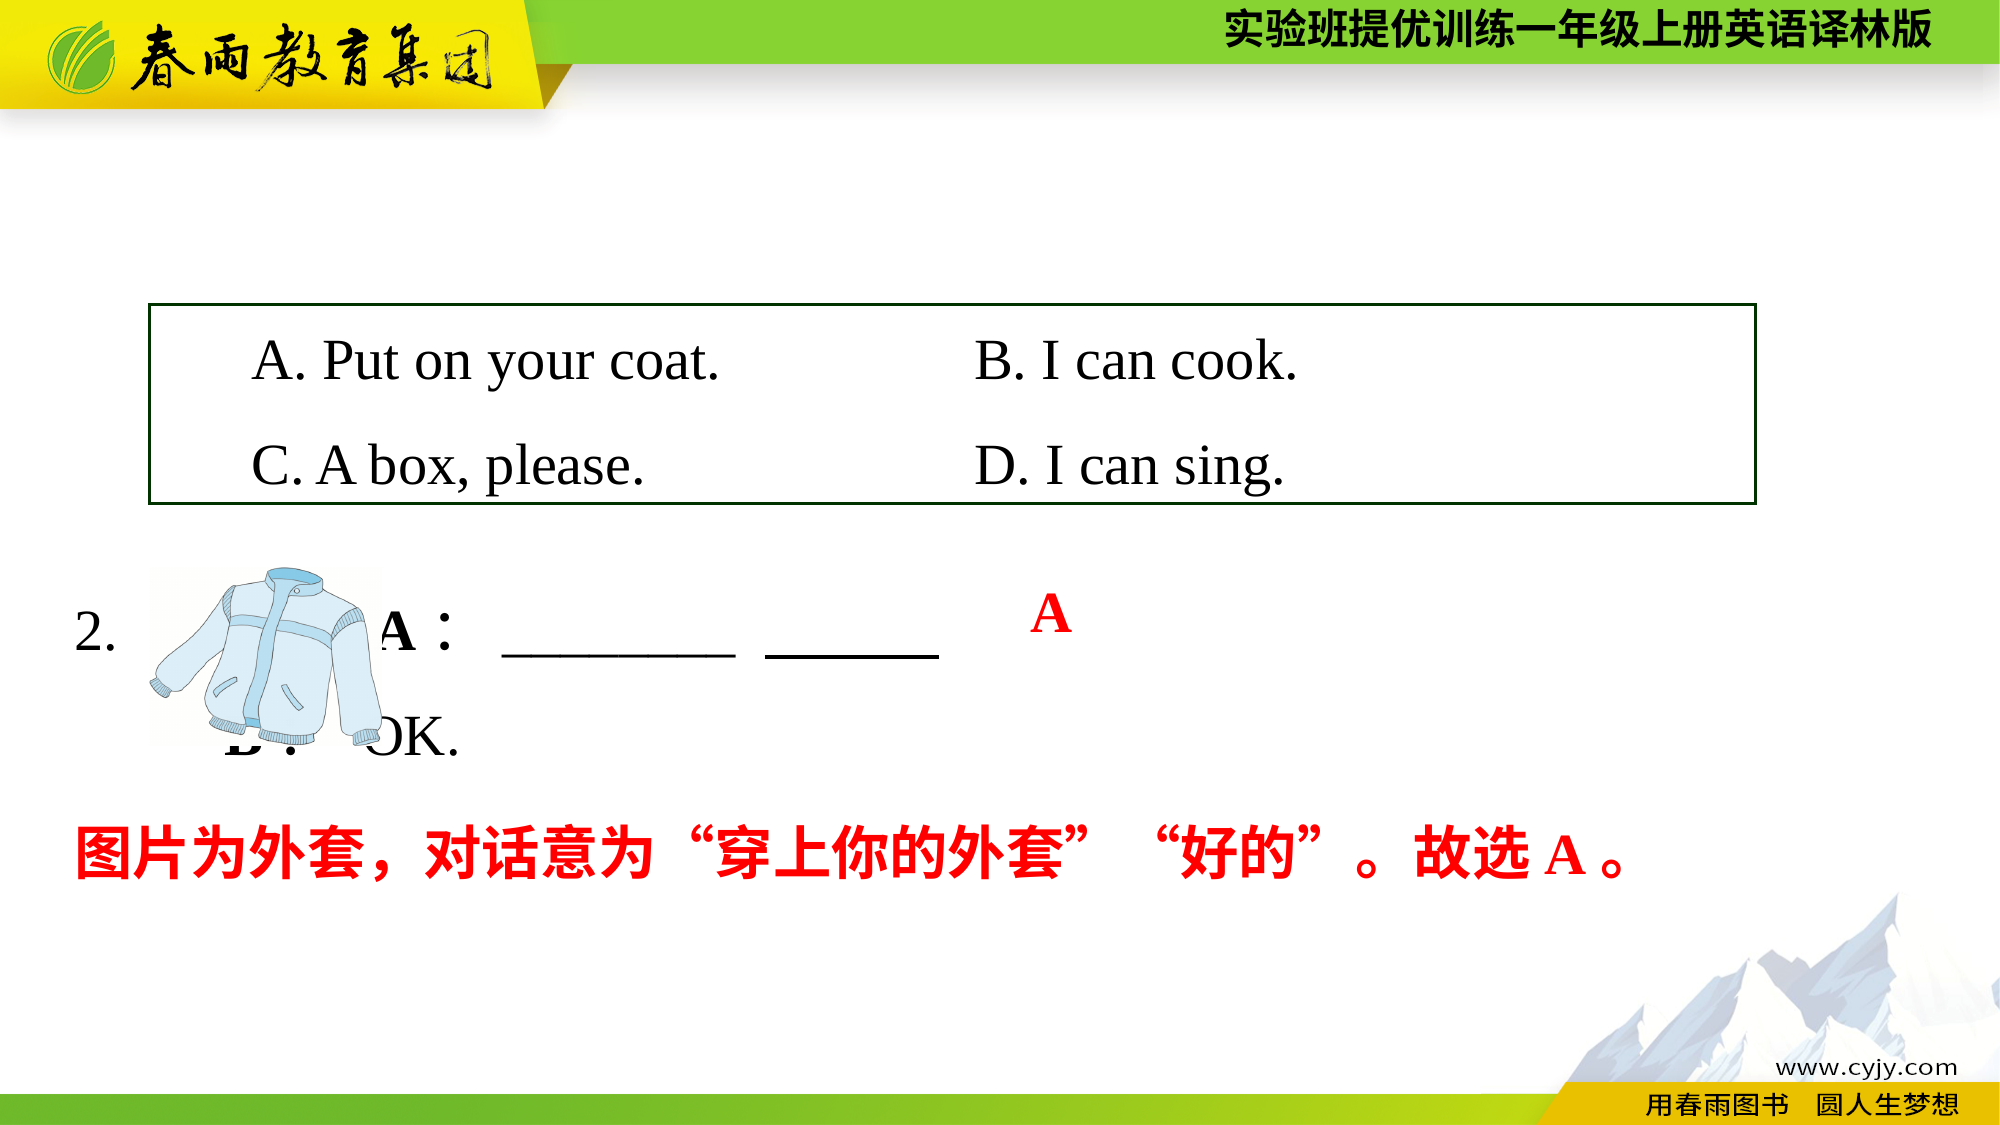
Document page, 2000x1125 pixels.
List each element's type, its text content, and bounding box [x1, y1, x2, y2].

text_box 图片为外套，对话意为“穿上你的外套”“好的”。故选A。 [59, 773, 1944, 894]
picture [0, 0, 2000, 1125]
text_box A. Put on your coat. B. I can cook. C. A box, please. D. I can sing. [59, 278, 1944, 504]
text_box [149, 304, 1756, 504]
list 2. A：________ B： OK. [59, 549, 1944, 764]
text_box A [1015, 567, 1088, 652]
